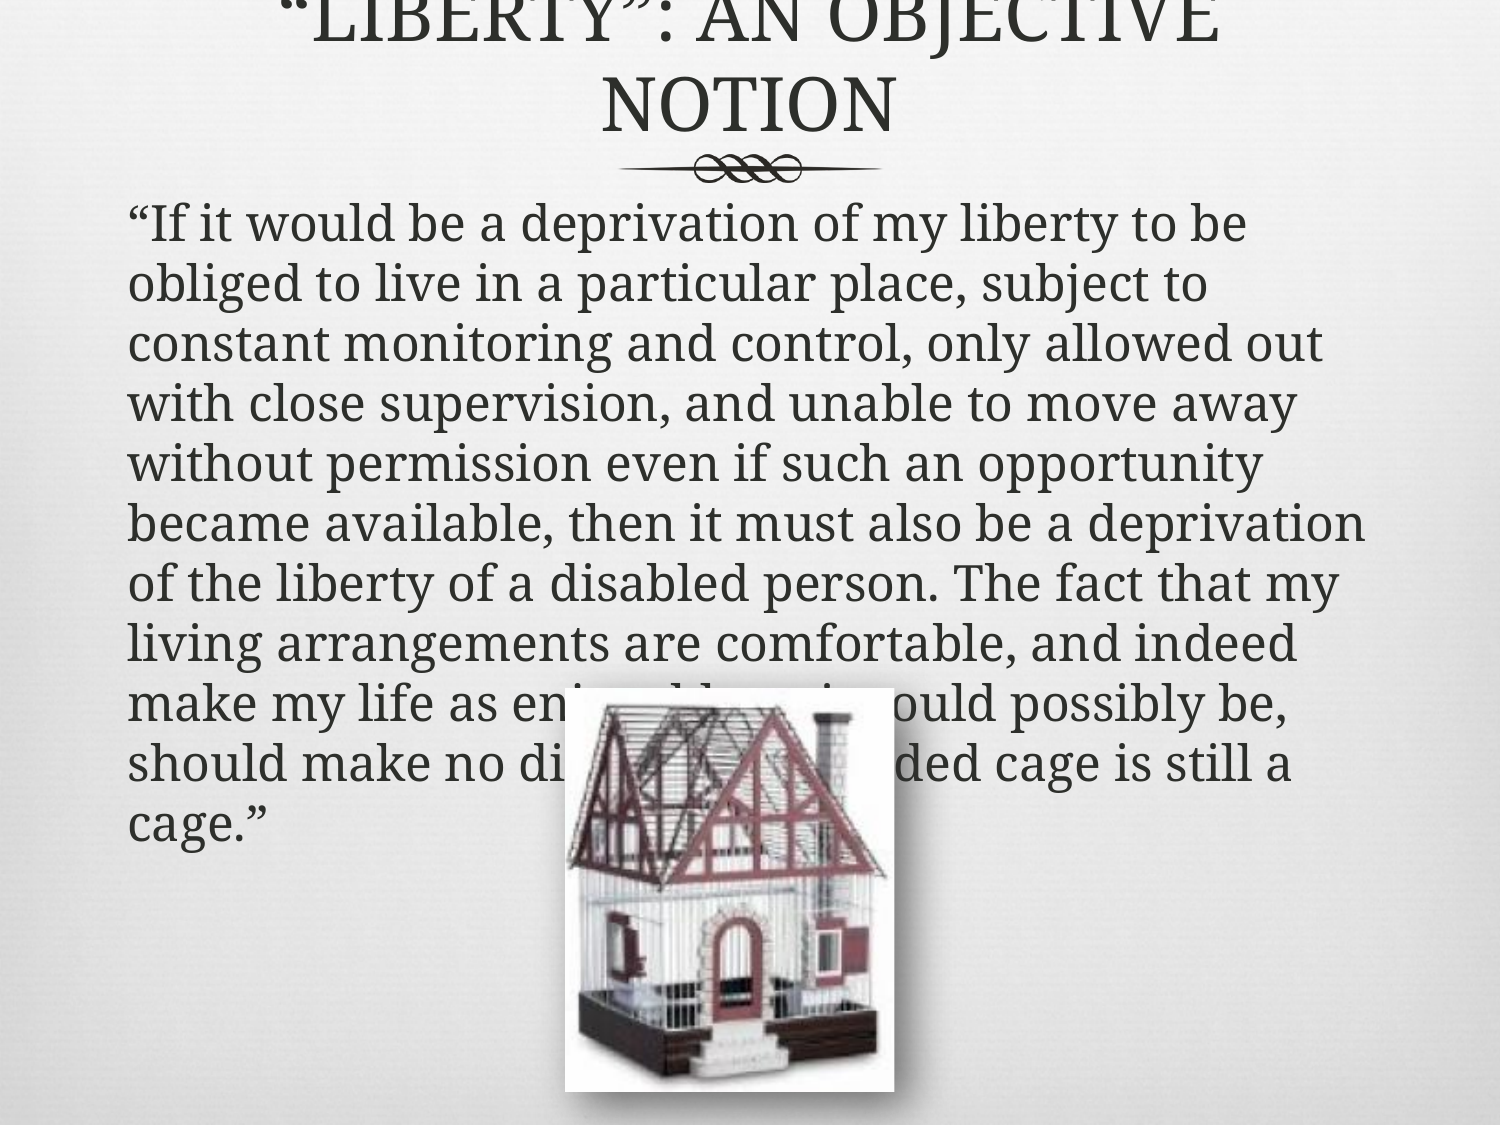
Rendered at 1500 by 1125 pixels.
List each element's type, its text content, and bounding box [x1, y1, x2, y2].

picture [564, 687, 895, 1093]
picture [615, 154, 885, 183]
title “Liberty”: An Objective Notion [112, 0, 1388, 145]
list “If it would be a deprivation of my liberty to be obliged to live in a particular place, subject to constant monitoring and control, only allowed out with close supervision, and unable to move away without permission even if such an opportunity became available, then it must also be a deprivation of the liberty of a disabled person. The fact that my living arrangements are comfortable, and indeed make my life as enjoyable as it could possibly be, should make no difference. A gilded cage is still a cage.” [112, 183, 1388, 930]
